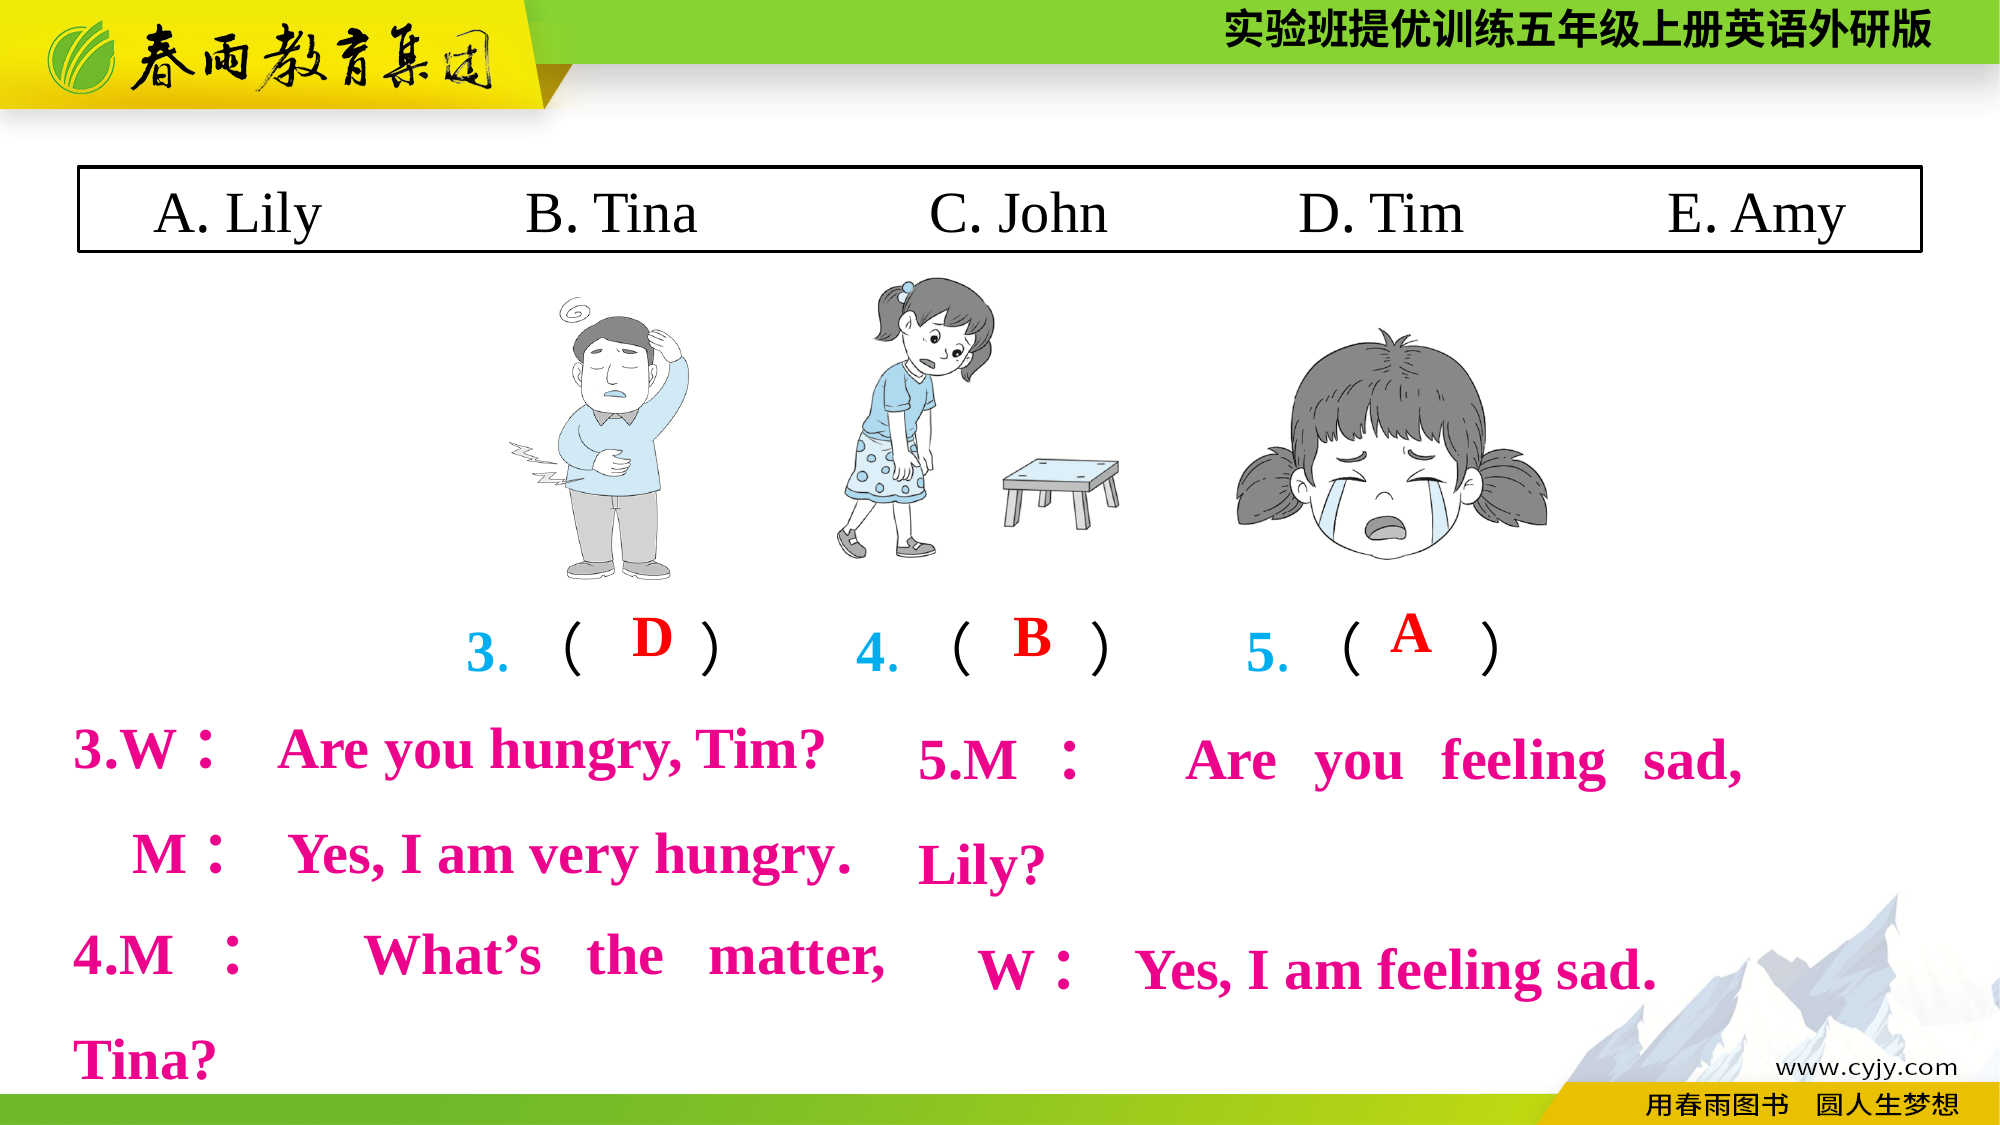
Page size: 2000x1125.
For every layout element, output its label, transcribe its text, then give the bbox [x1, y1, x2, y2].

text_box 5.M： Are you feeling sad, Lily? W： Yes, I am feeling sad. [903, 678, 1758, 1009]
text_box A. Lily B. Tina C. John D. Tim E. Amy [78, 167, 1922, 252]
text_box 4.M： What’s the matter, Tina? W： I am feeling tired. [59, 874, 902, 1125]
text_box A [1375, 586, 1448, 672]
text_box 3.W： Are you hungry, Tim? M： Yes, I am very hungry. [59, 667, 914, 893]
text_box B [998, 590, 1067, 676]
text_box D [617, 590, 690, 676]
list 3.（ ） 4.（ ） 5.（ ） [59, 571, 1945, 679]
picture [0, 0, 2000, 1125]
